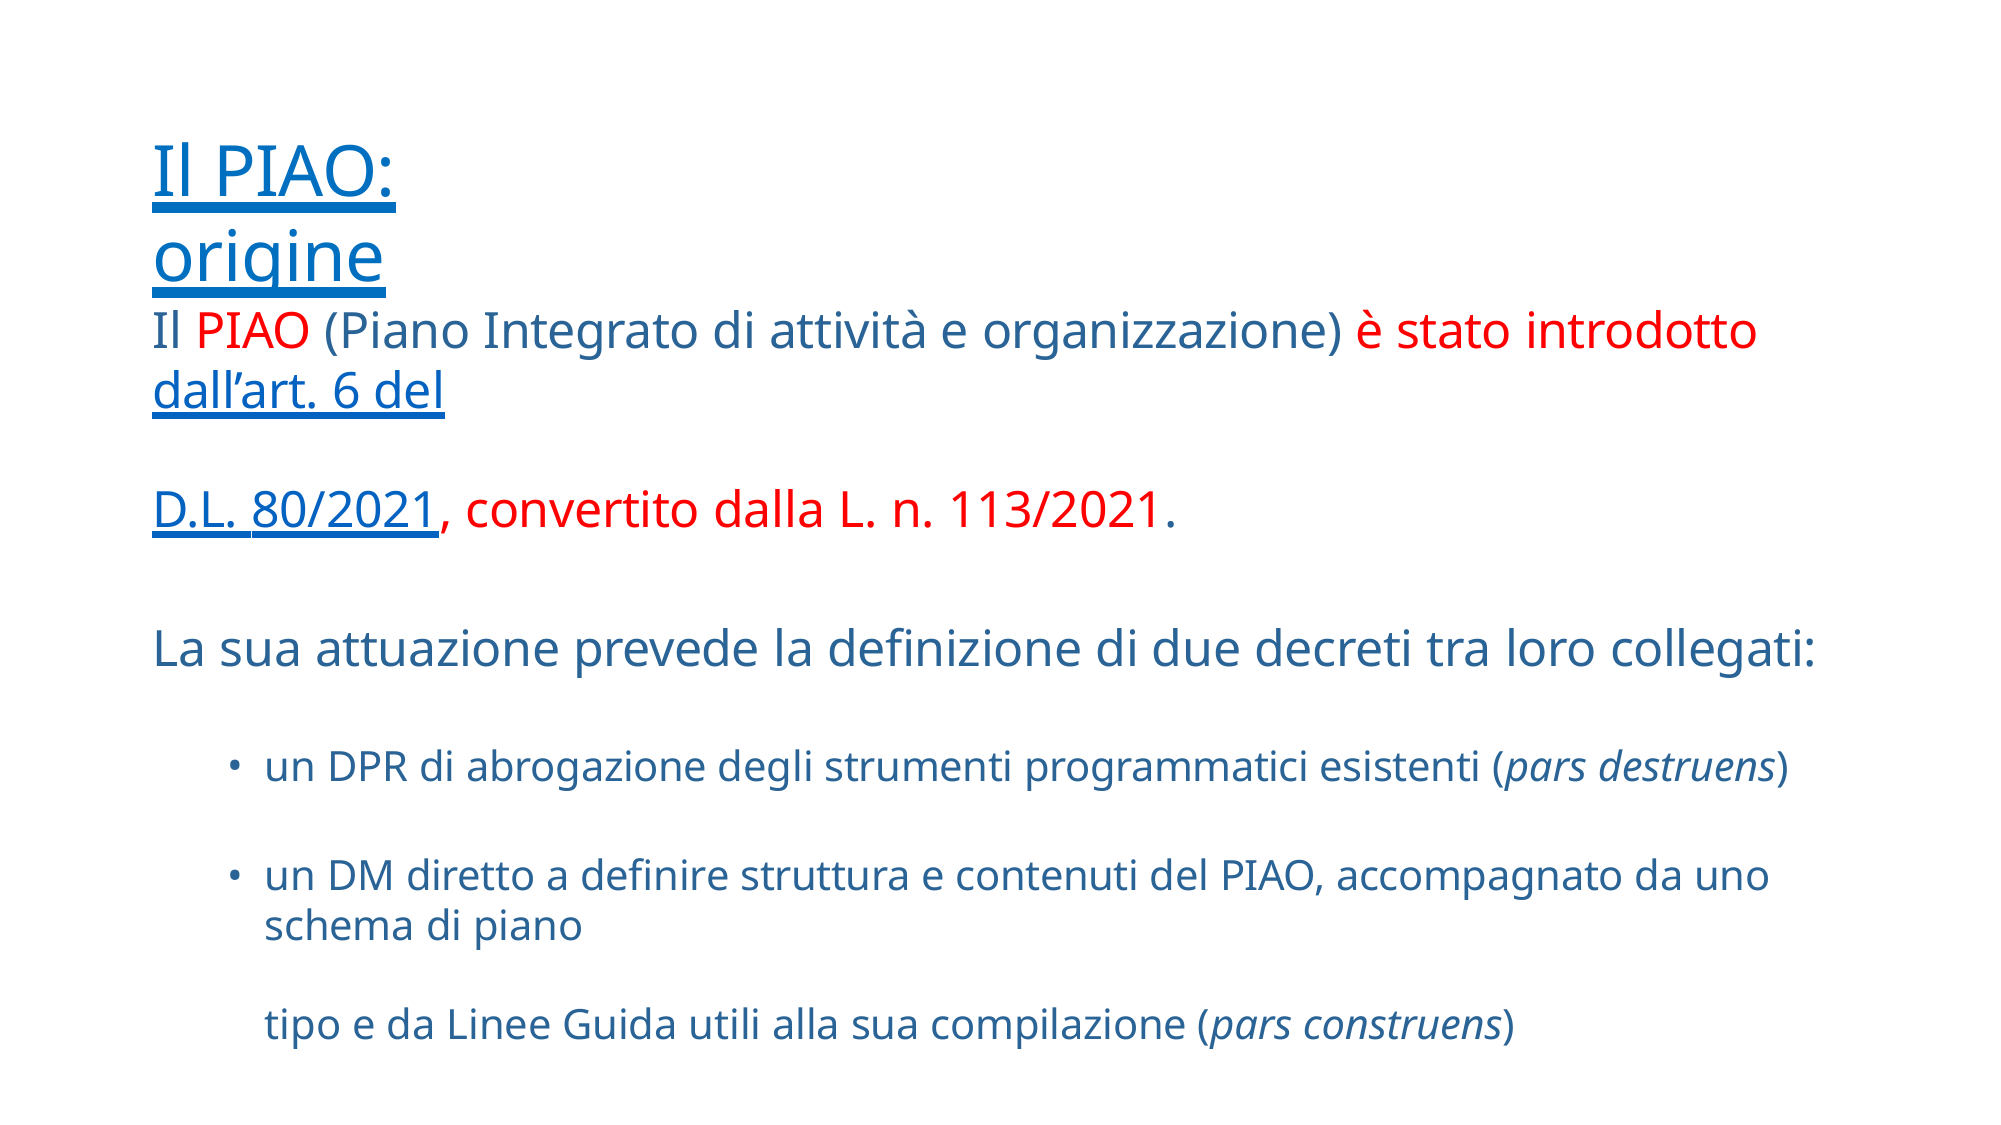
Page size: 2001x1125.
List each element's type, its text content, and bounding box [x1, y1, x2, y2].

text_box Il PIAO (Piano Integrato di attività e organizzazione) è stato introdotto dall’art. 6 del D.L. 80/2021, convertito dalla L. n. 113/2021. La sua attuazione prevede la definizione di due decreti tra loro collegati: un DPR di abrogazione degli strumenti programmatici esistenti (pars destruens) un DM diretto a definire struttura e contenuti del PIAO, accompagnato da uno schema di piano tipo e da Linee Guida utili alla sua compilazione (pars construens) [150, 296, 1828, 1049]
title Il PIAO: origine [150, 124, 636, 296]
